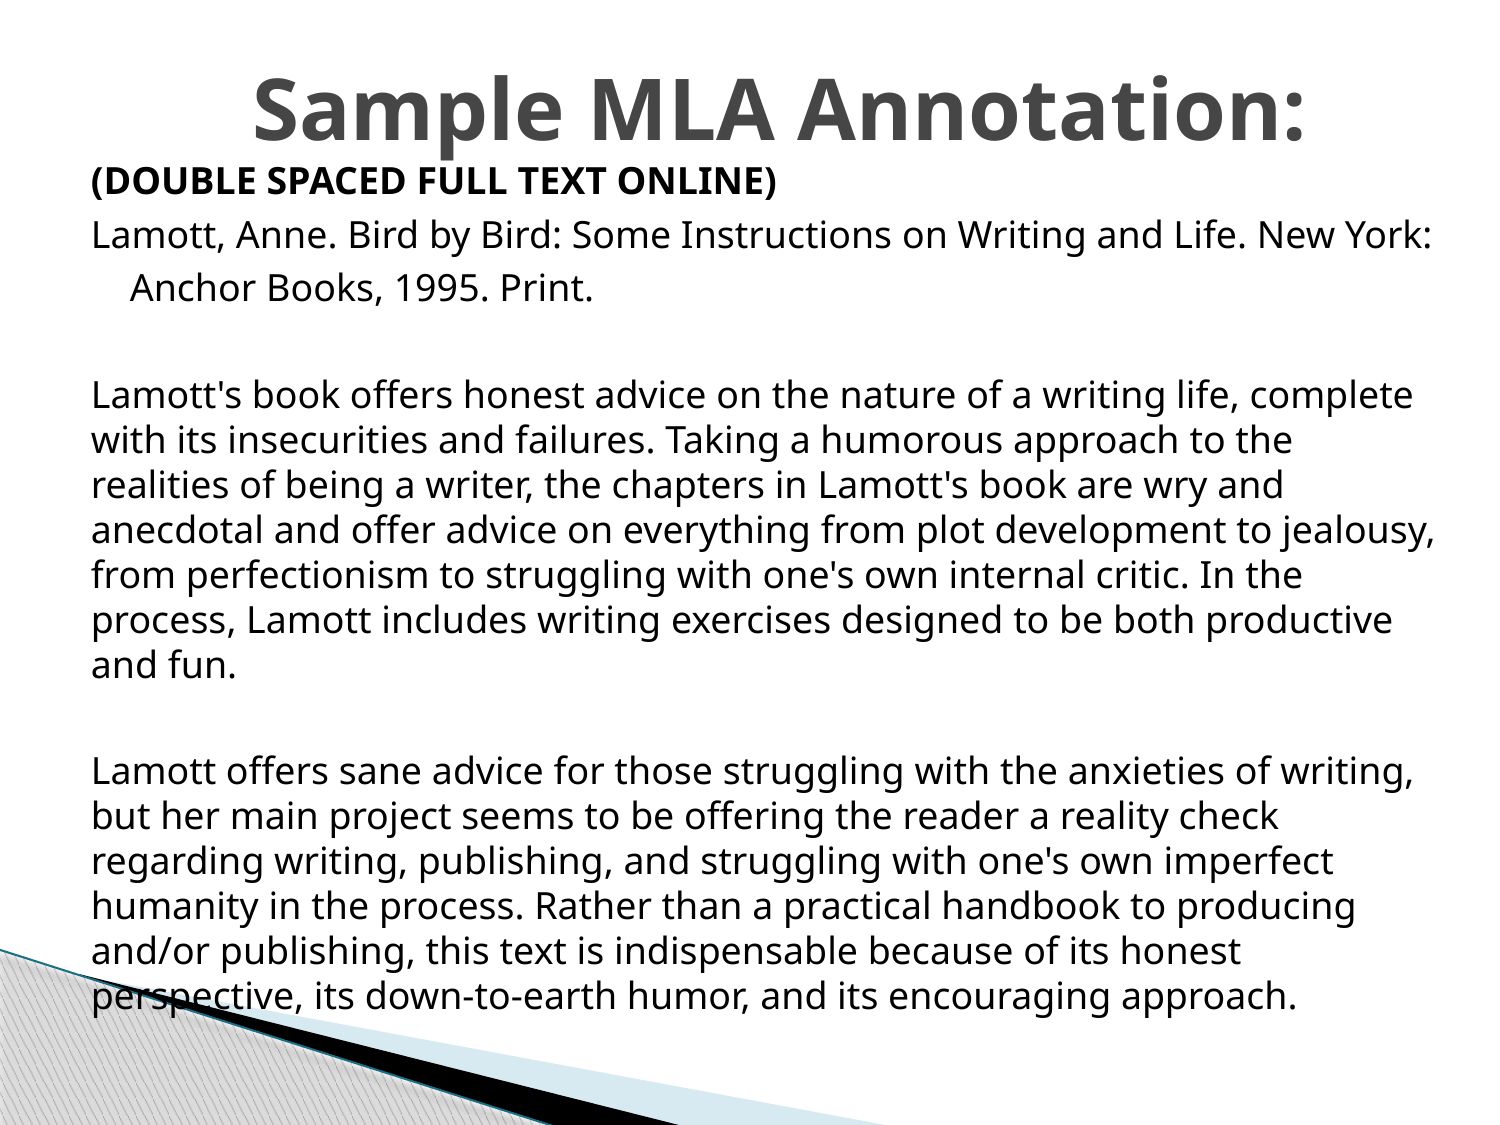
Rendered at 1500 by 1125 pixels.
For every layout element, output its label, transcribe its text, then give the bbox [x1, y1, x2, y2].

list (DOUBLE SPACED FULL TEXT ONLINE) Lamott, Anne. Bird by Bird: Some Instructions on Writing and Life. New York: Anchor Books, 1995. Print. Lamott's book offers honest advice on the nature of a writing life, complete with its insecurities and failures. Taking a humorous approach to the realities of being a writer, the chapters in Lamott's book are wry and anecdotal and offer advice on everything from plot development to jealousy, from perfectionism to struggling with one's own internal critic. In the process, Lamott includes writing exercises designed to be both productive and fun. Lamott offers sane advice for those struggling with the anxieties of writing, but her main project seems to be offering the reader a reality check regarding writing, publishing, and struggling with one's own imperfect humanity in the process. Rather than a practical handbook to producing and/or publishing, this text is indispensable because of its honest perspective, its down-to-earth humor, and its encouraging approach. [62, 149, 1455, 1088]
title Sample MLA Annotation: [237, 12, 1468, 200]
